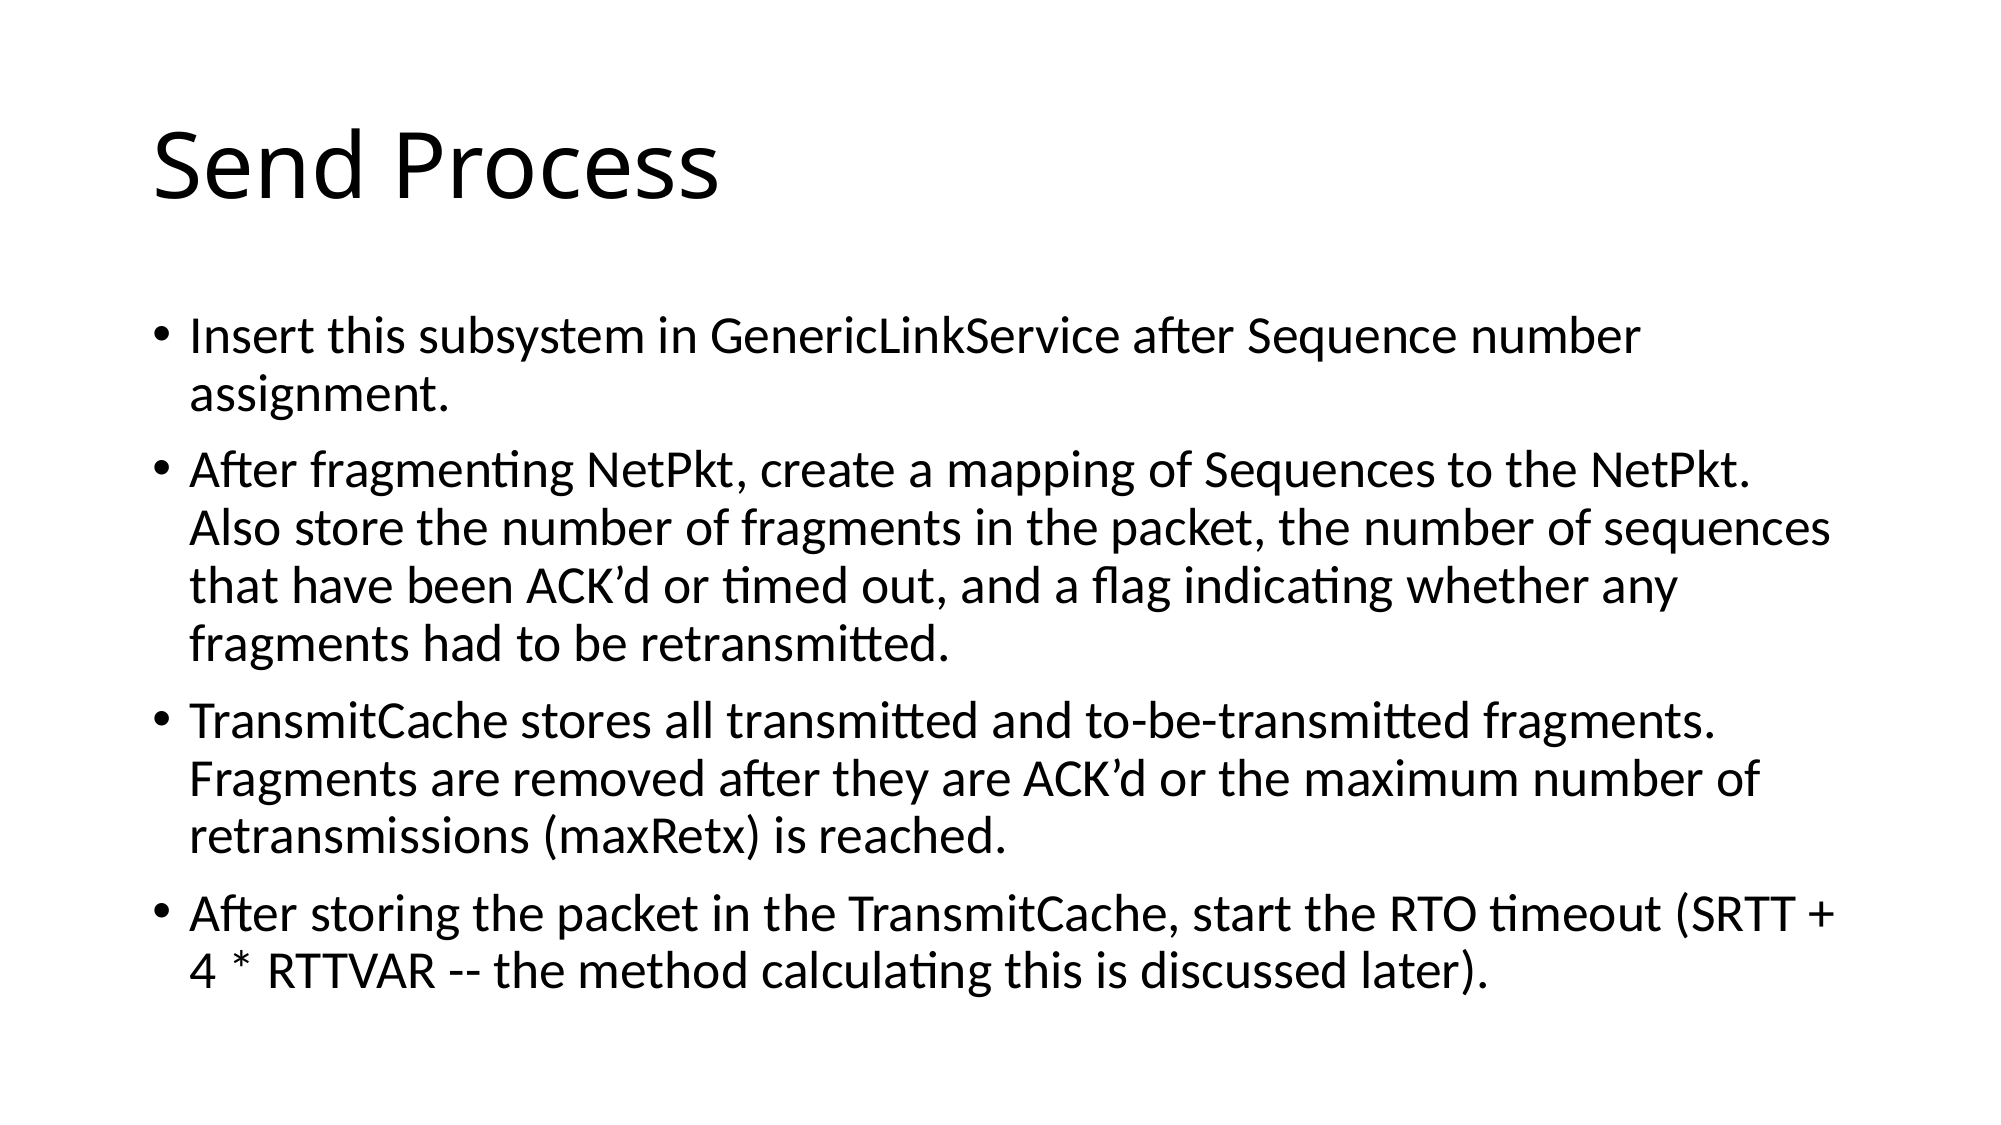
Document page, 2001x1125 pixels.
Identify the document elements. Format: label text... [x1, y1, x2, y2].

list Insert this subsystem in GenericLinkService after Sequence number assignment. After fragmenting NetPkt, create a mapping of Sequences to the NetPkt. Also store the number of fragments in the packet, the number of sequences that have been ACK’d or timed out, and a flag indicating whether any fragments had to be retransmitted. TransmitCache stores all transmitted and to-be-transmitted fragments. Fragments are removed after they are ACK’d or the maximum number of retransmissions (maxRetx) is reached. After storing the packet in the TransmitCache, start the RTO timeout (SRTT + 4 * RTTVAR -- the method calculating this is discussed later). [137, 299, 1863, 1014]
title Send Process [137, 59, 1863, 278]
